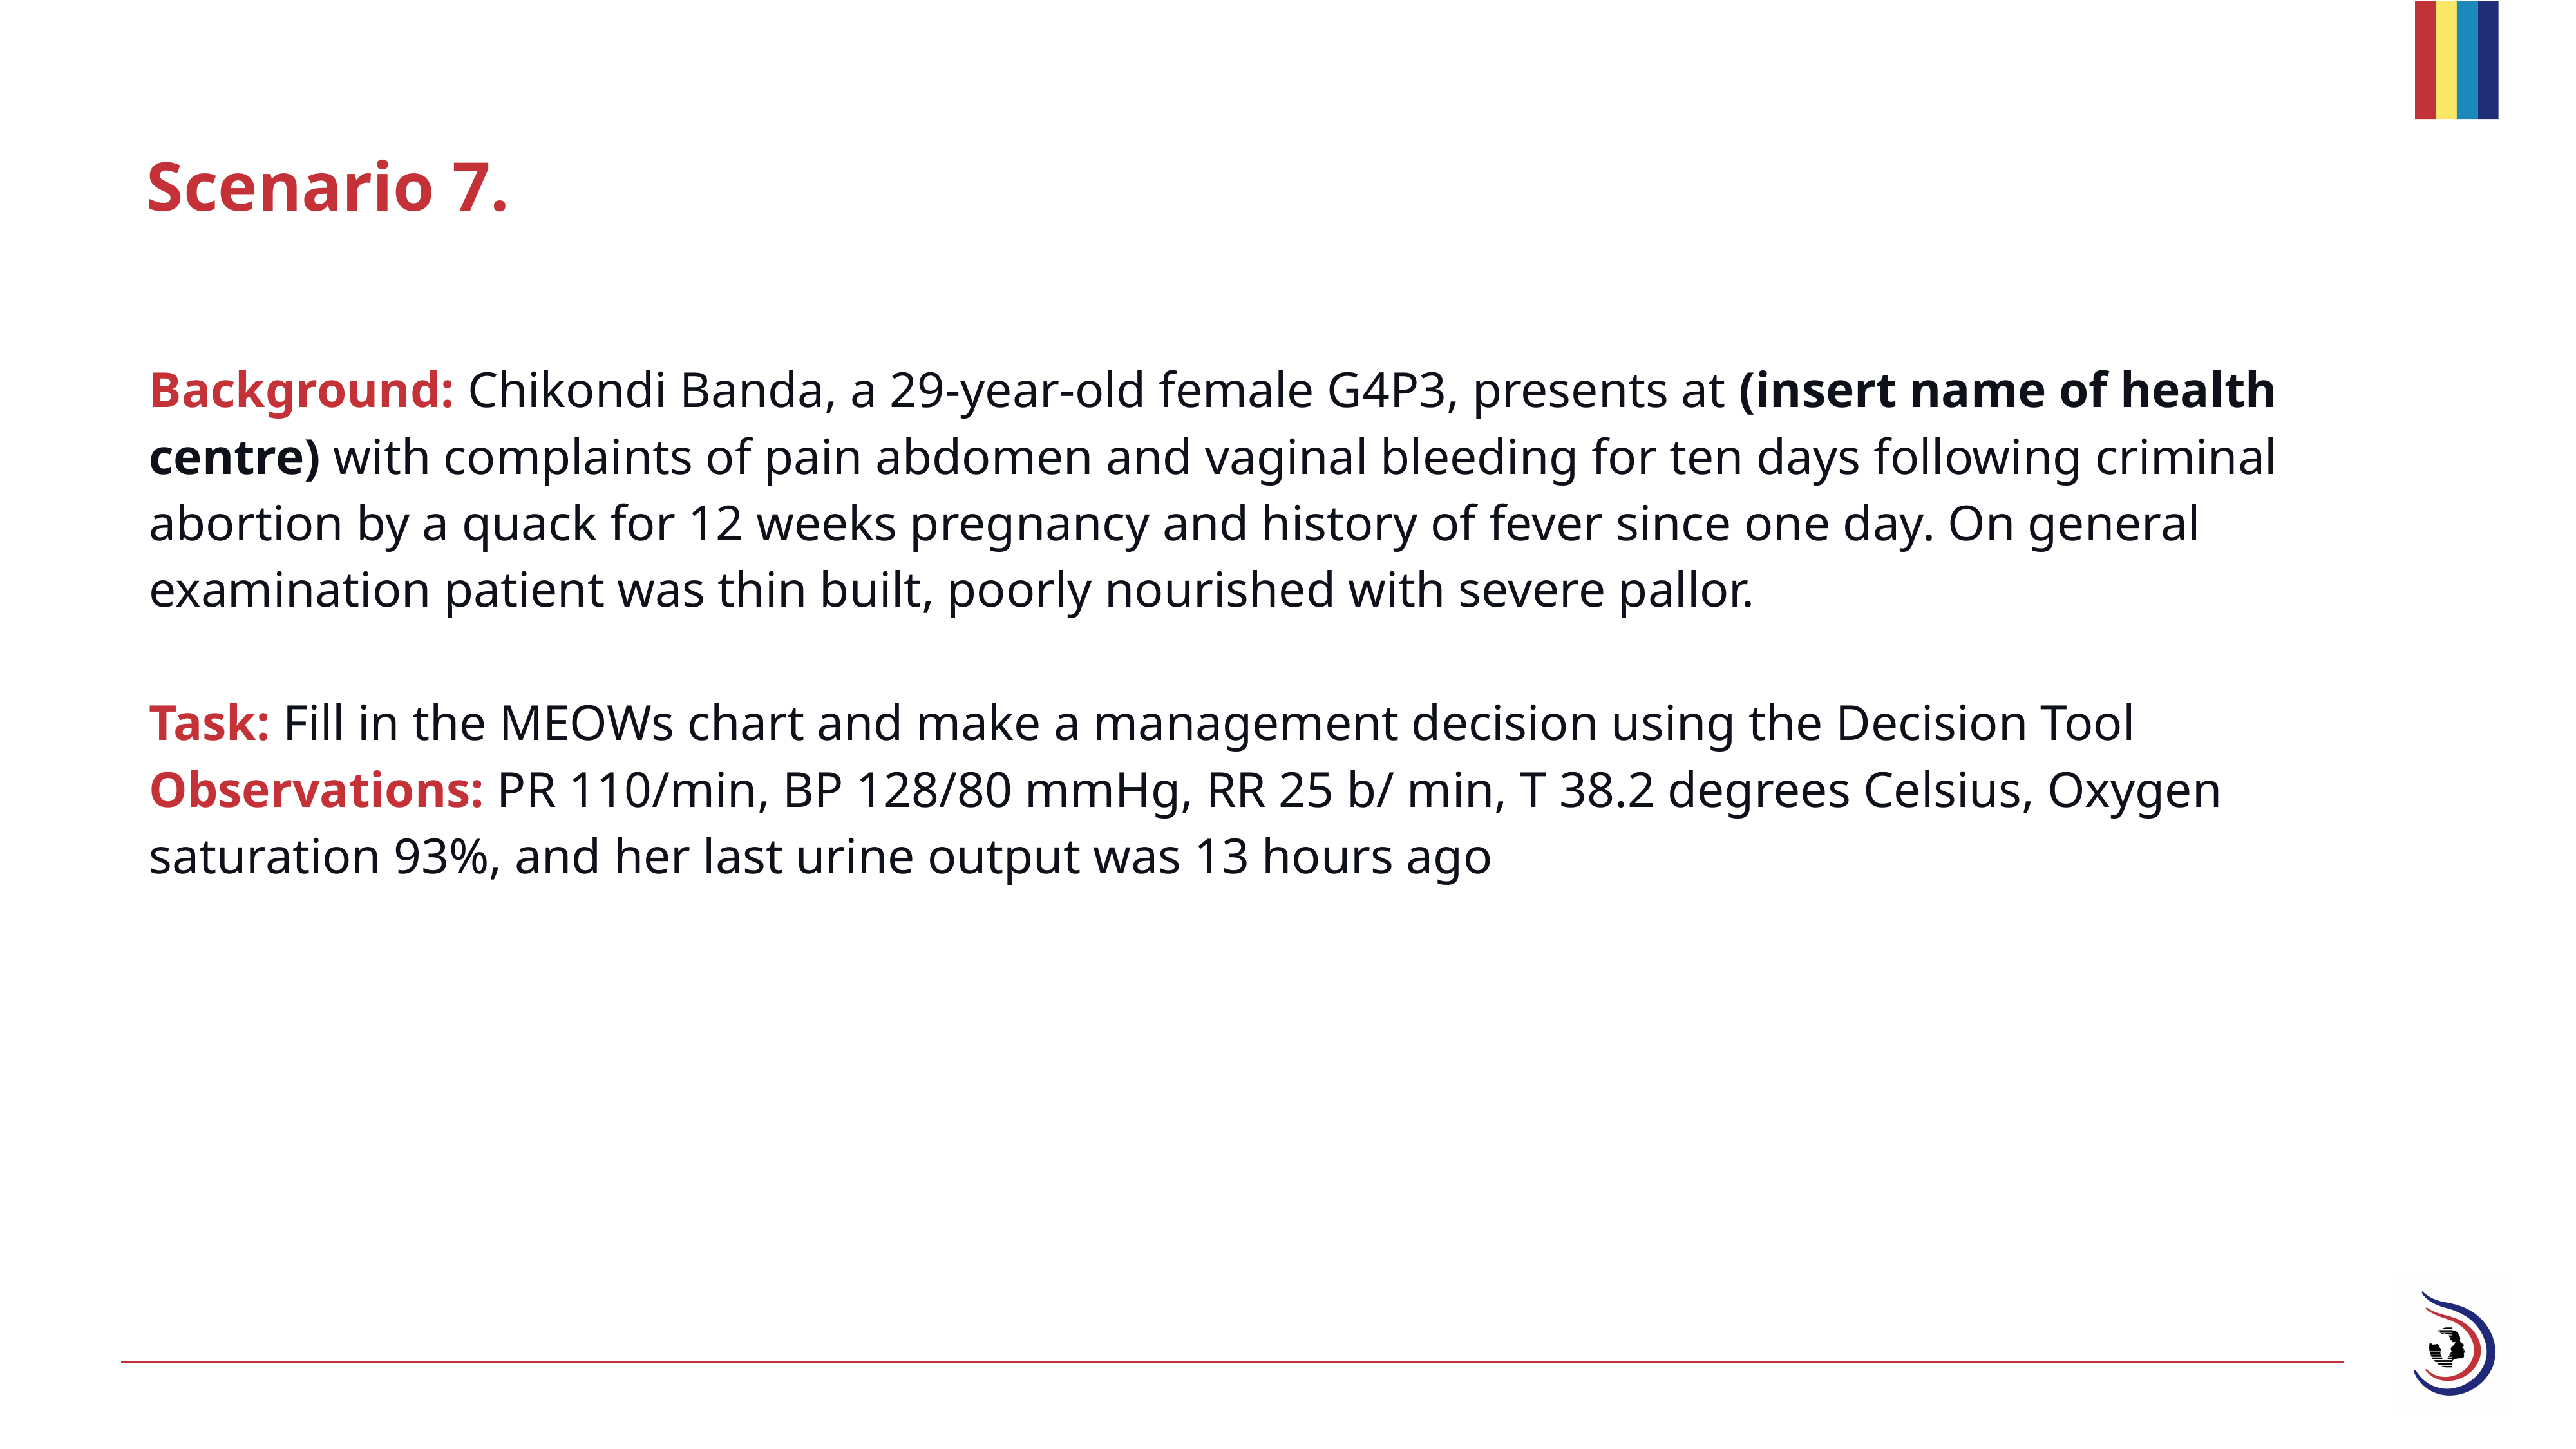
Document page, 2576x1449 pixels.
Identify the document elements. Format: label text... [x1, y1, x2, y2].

list Background: Chikondi Banda, a 29-year-old female G4P3, presents at (insert name of health centre) with complaints of pain abdomen and vaginal bleeding for ten days following criminal abortion by a quack for 12 weeks pregnancy and history of fever since one day. On general examination patient was thin built, poorly nourished with severe pallor. Task: Fill in the MEOWs chart and make a management decision using the Decision Tool Observations: PR 110/min, BP 128/80 mmHg, RR 25 b/ min, T 38.2 degrees Celsius, Oxygen saturation 93%, and her last urine output was 13 hours ago [123, 325, 2462, 1324]
title Scenario 7. [120, 118, 2459, 287]
picture [2394, 1277, 2512, 1411]
